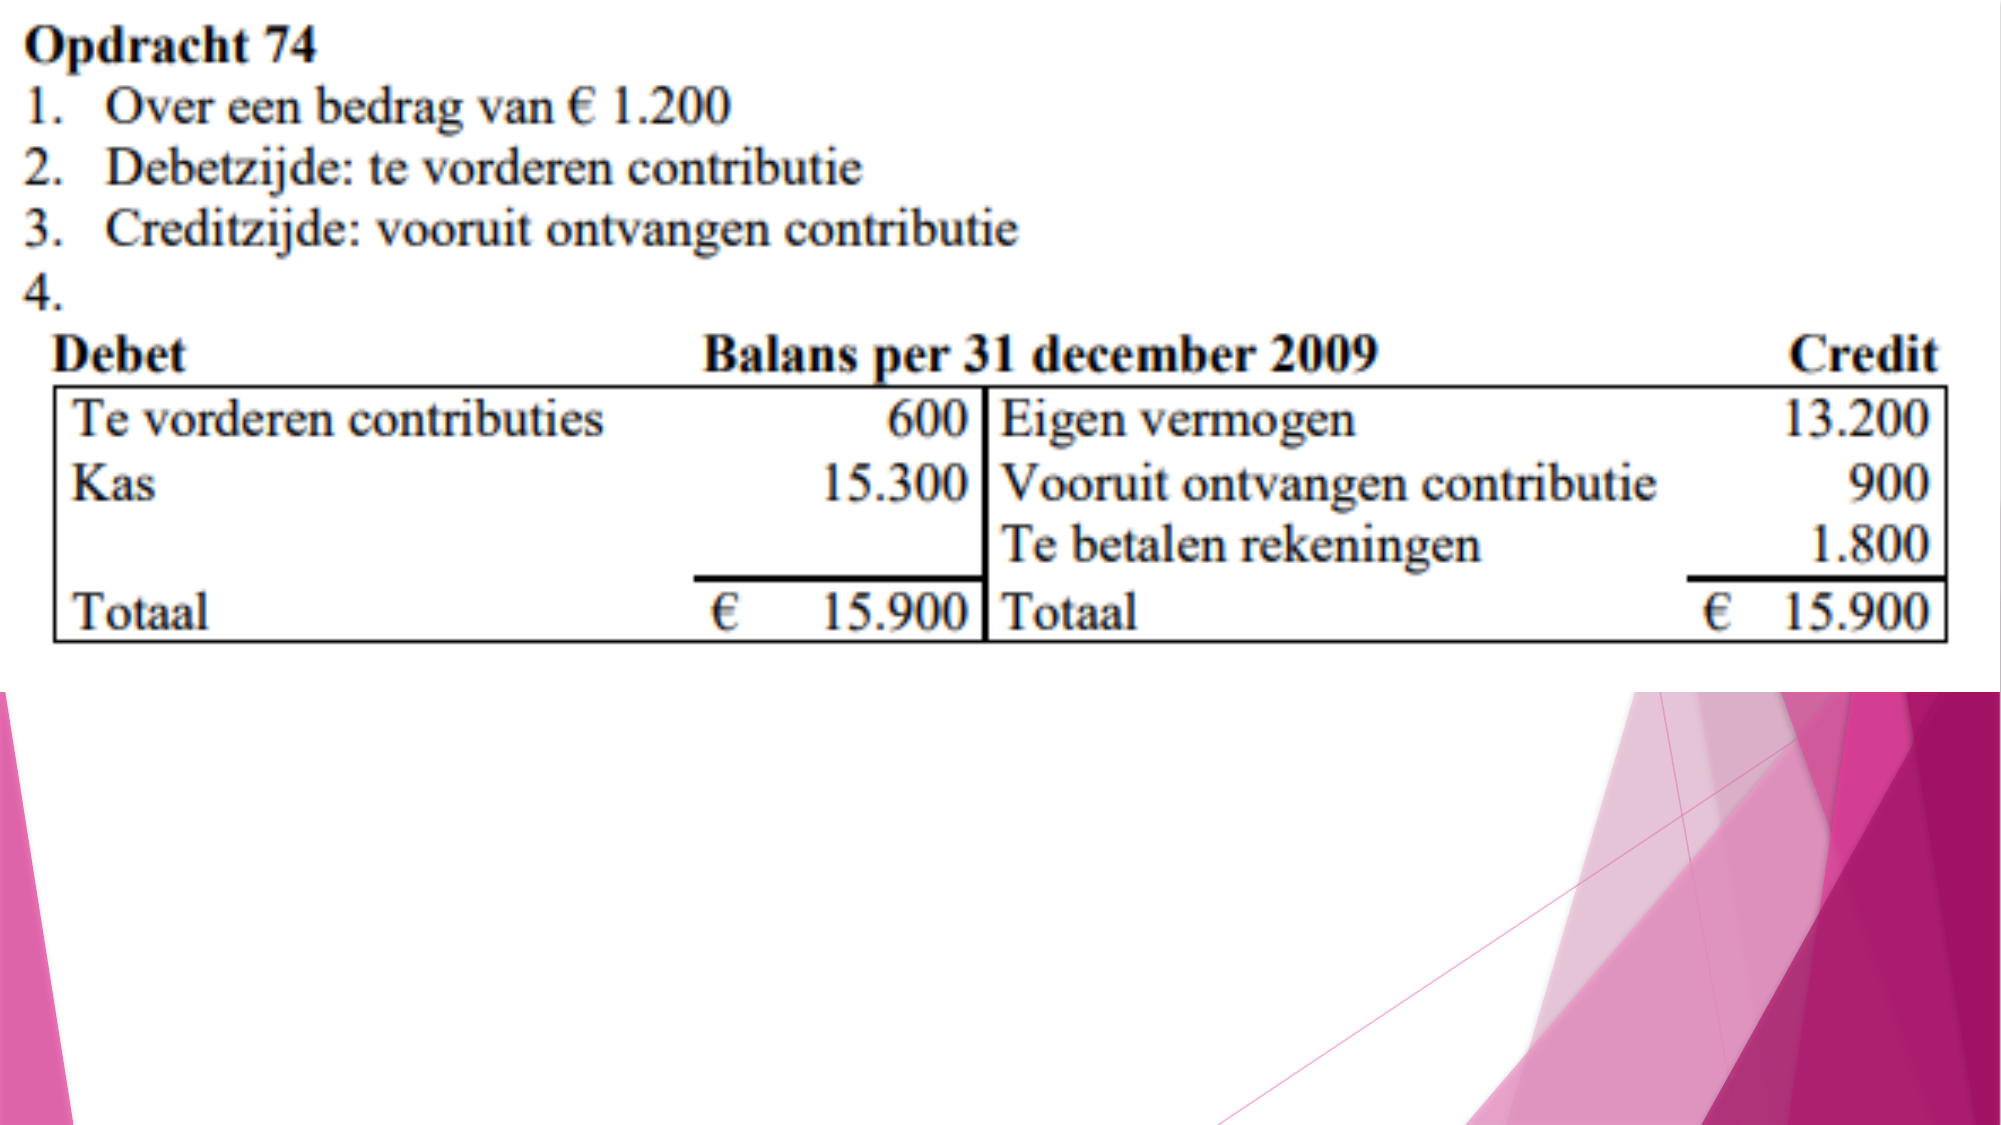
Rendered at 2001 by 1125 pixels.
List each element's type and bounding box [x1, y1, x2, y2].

picture [0, 0, 2000, 692]
